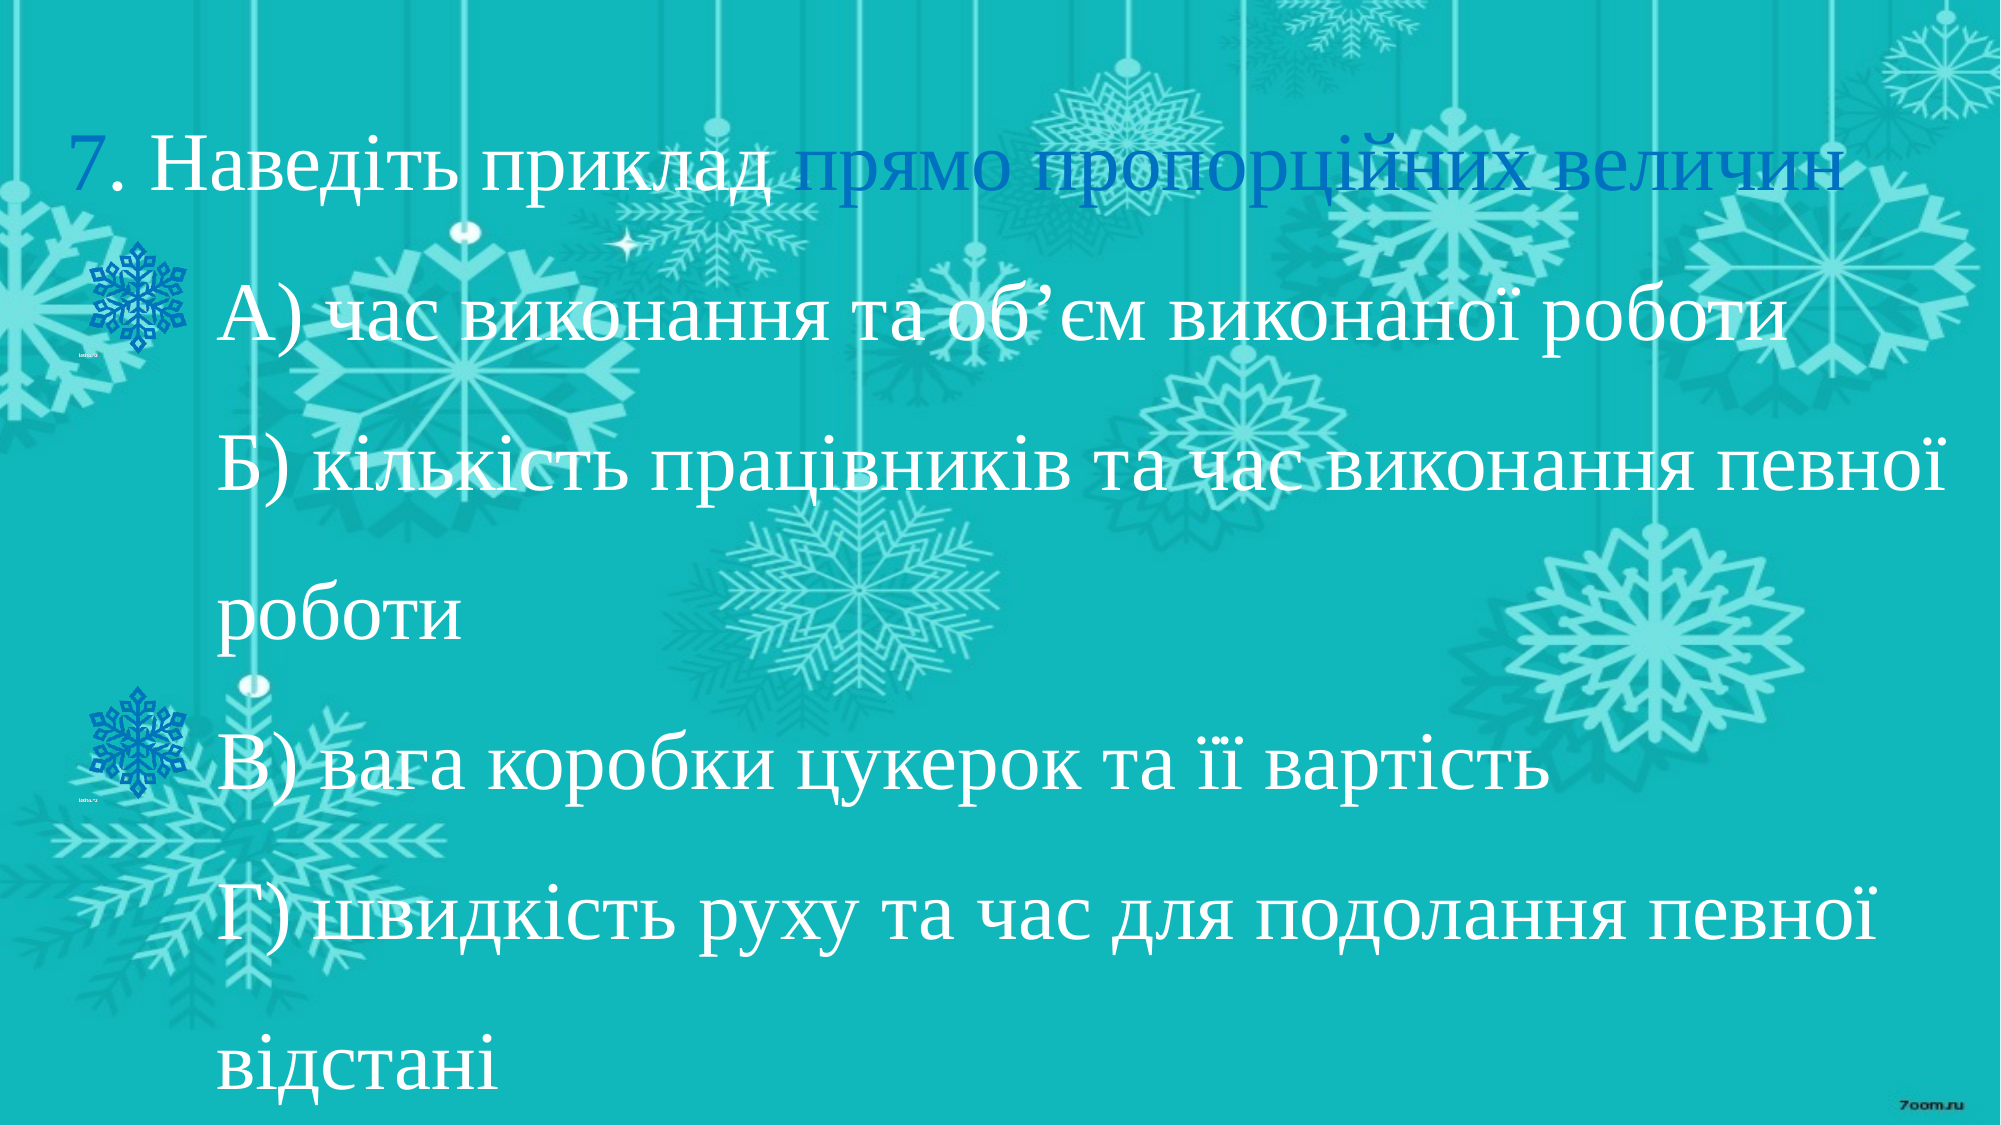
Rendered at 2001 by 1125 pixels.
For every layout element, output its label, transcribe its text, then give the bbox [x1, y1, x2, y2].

text_box 7. Наведіть приклад прямо пропорційних величин А) час виконання та об’єм виконаної роботи Б) кількість працівників та час виконання певної роботи В) вага коробки цукерок та її вартість Г) швидкість руху та час для подолання певної відстані [51, 49, 2000, 1114]
picture [0, 0, 2001, 1125]
